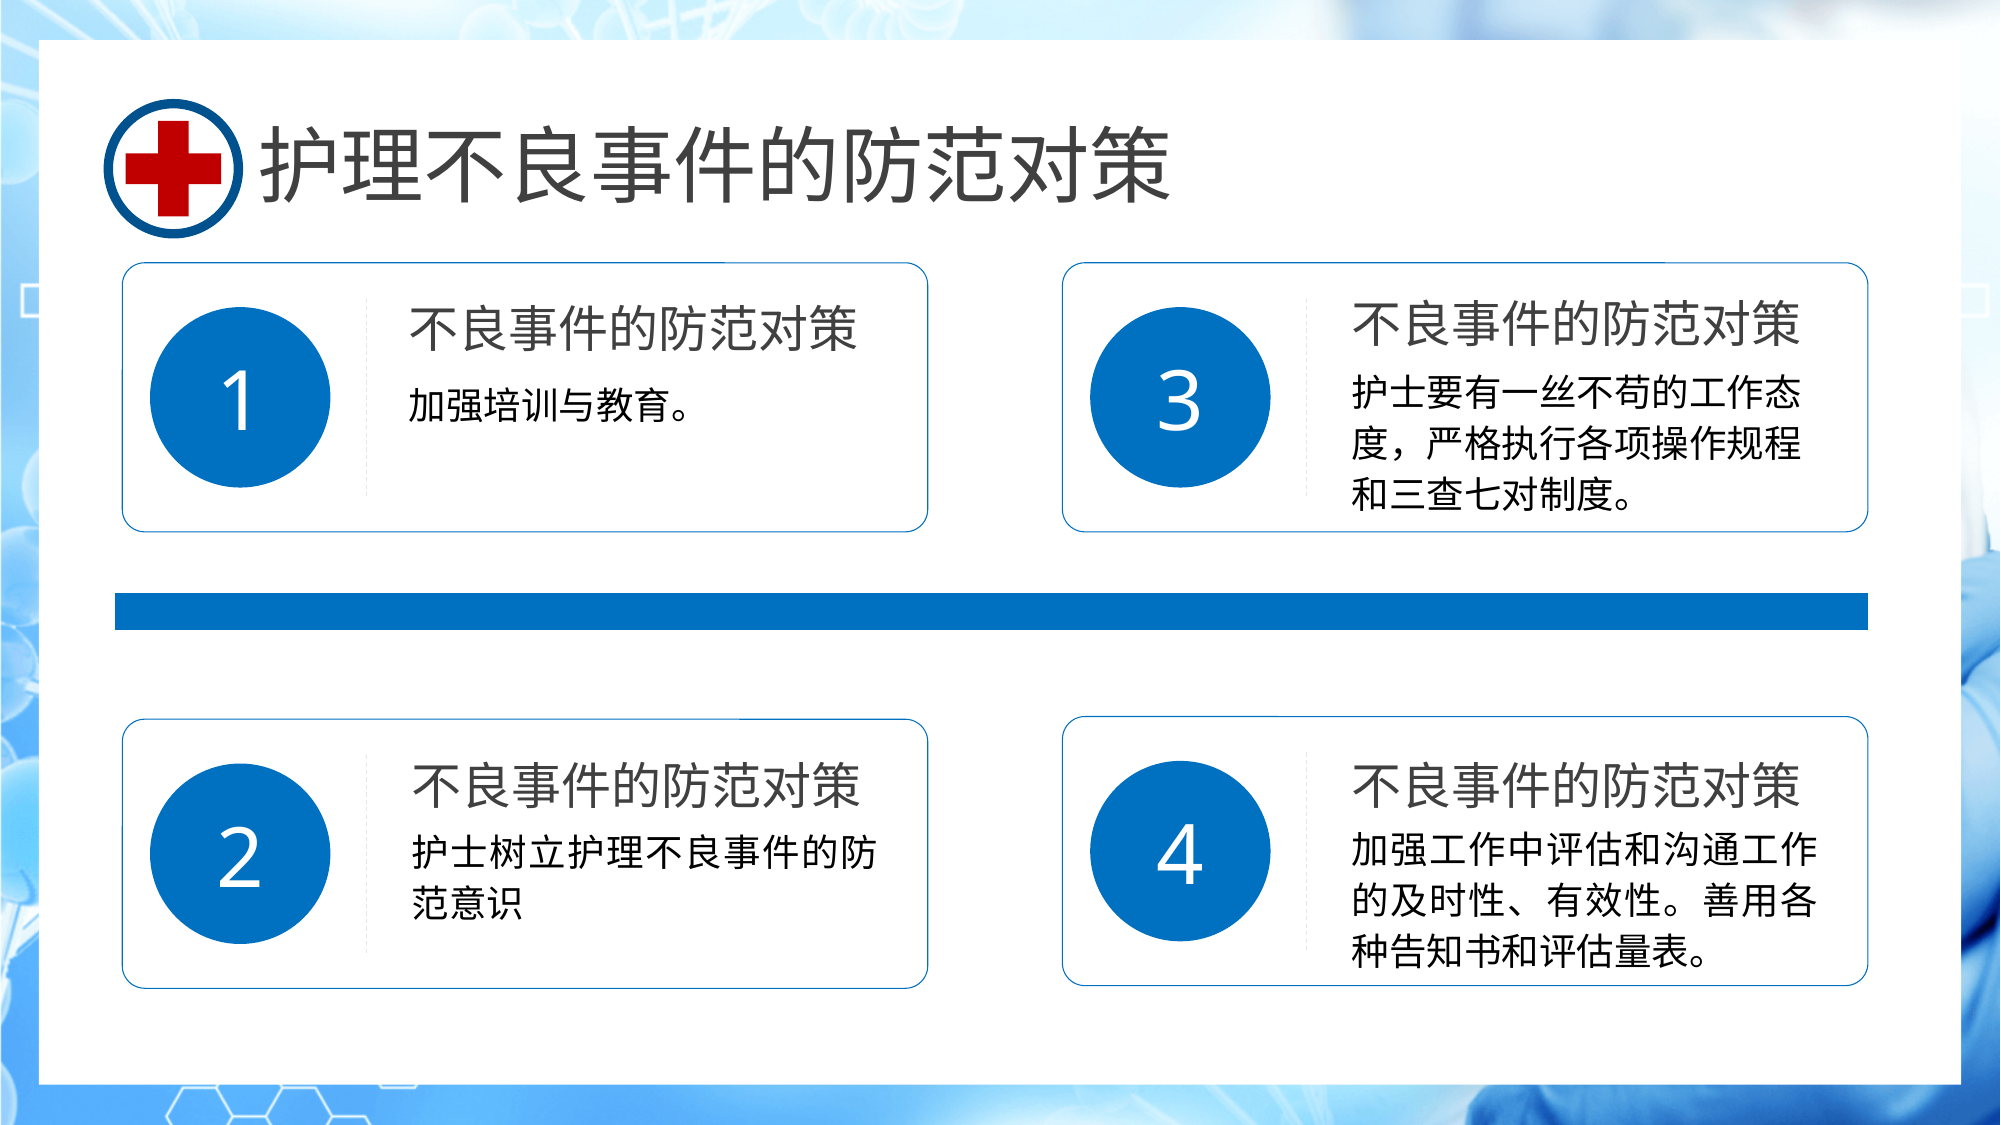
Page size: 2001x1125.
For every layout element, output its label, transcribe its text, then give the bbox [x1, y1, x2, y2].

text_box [122, 262, 935, 532]
picture [3, 0, 1998, 1125]
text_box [1062, 262, 1868, 532]
text_box 护理不良事件的防范对策 [242, 105, 1189, 220]
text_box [1062, 716, 1868, 986]
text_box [122, 719, 928, 989]
text_box [114, 592, 1869, 631]
